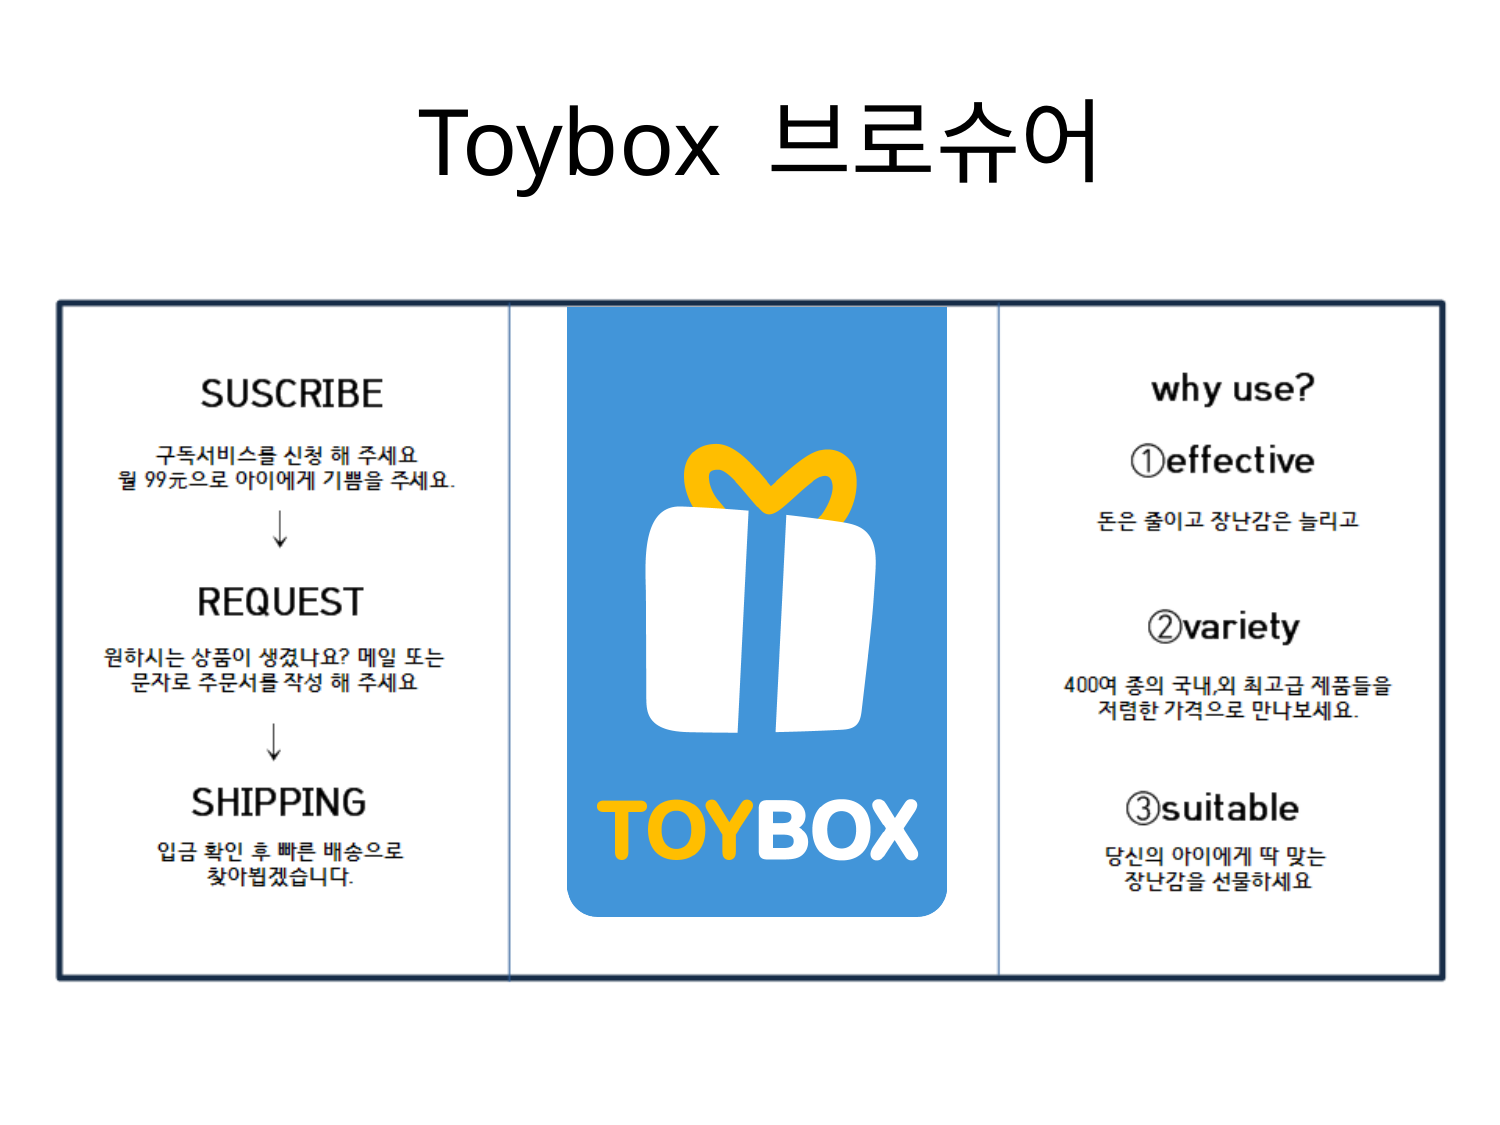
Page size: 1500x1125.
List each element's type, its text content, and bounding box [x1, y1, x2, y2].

picture [48, 290, 1456, 1001]
title Toybox 브로슈어 [75, 45, 1425, 233]
